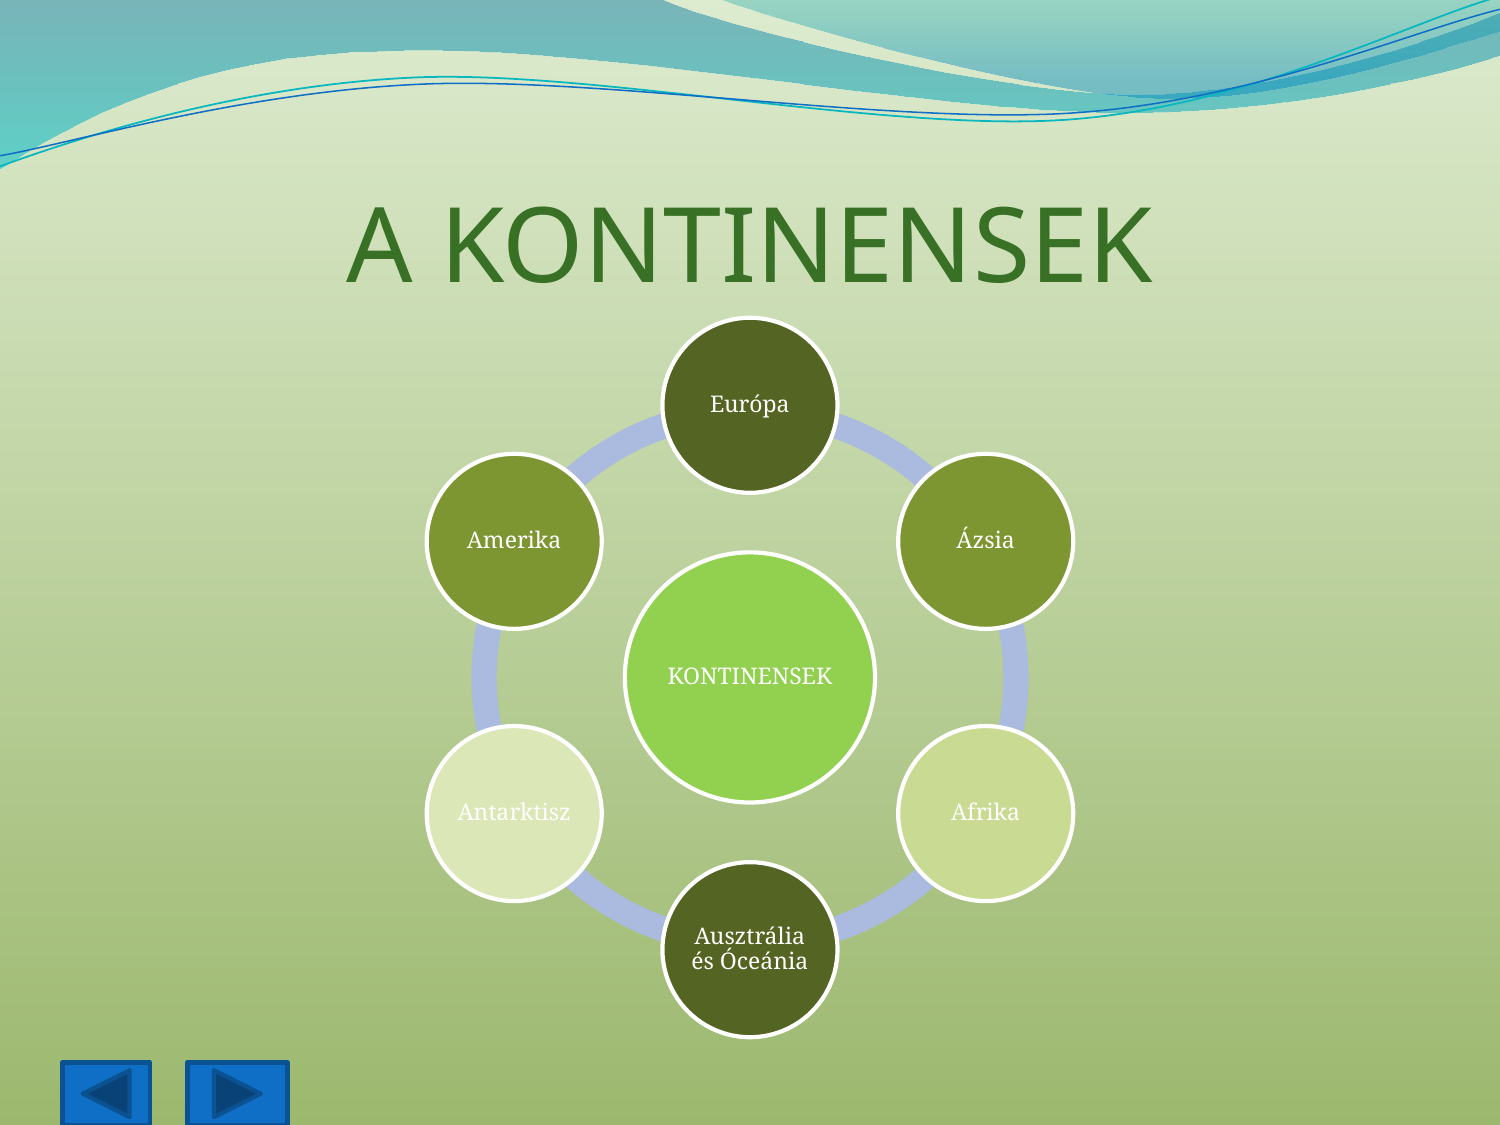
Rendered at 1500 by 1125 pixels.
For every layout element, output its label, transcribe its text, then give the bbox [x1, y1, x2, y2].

text_box [60, 1060, 152, 1125]
text_box [185, 1060, 290, 1125]
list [74, 317, 1426, 1038]
title A KONTINENSEK [75, 115, 1425, 303]
